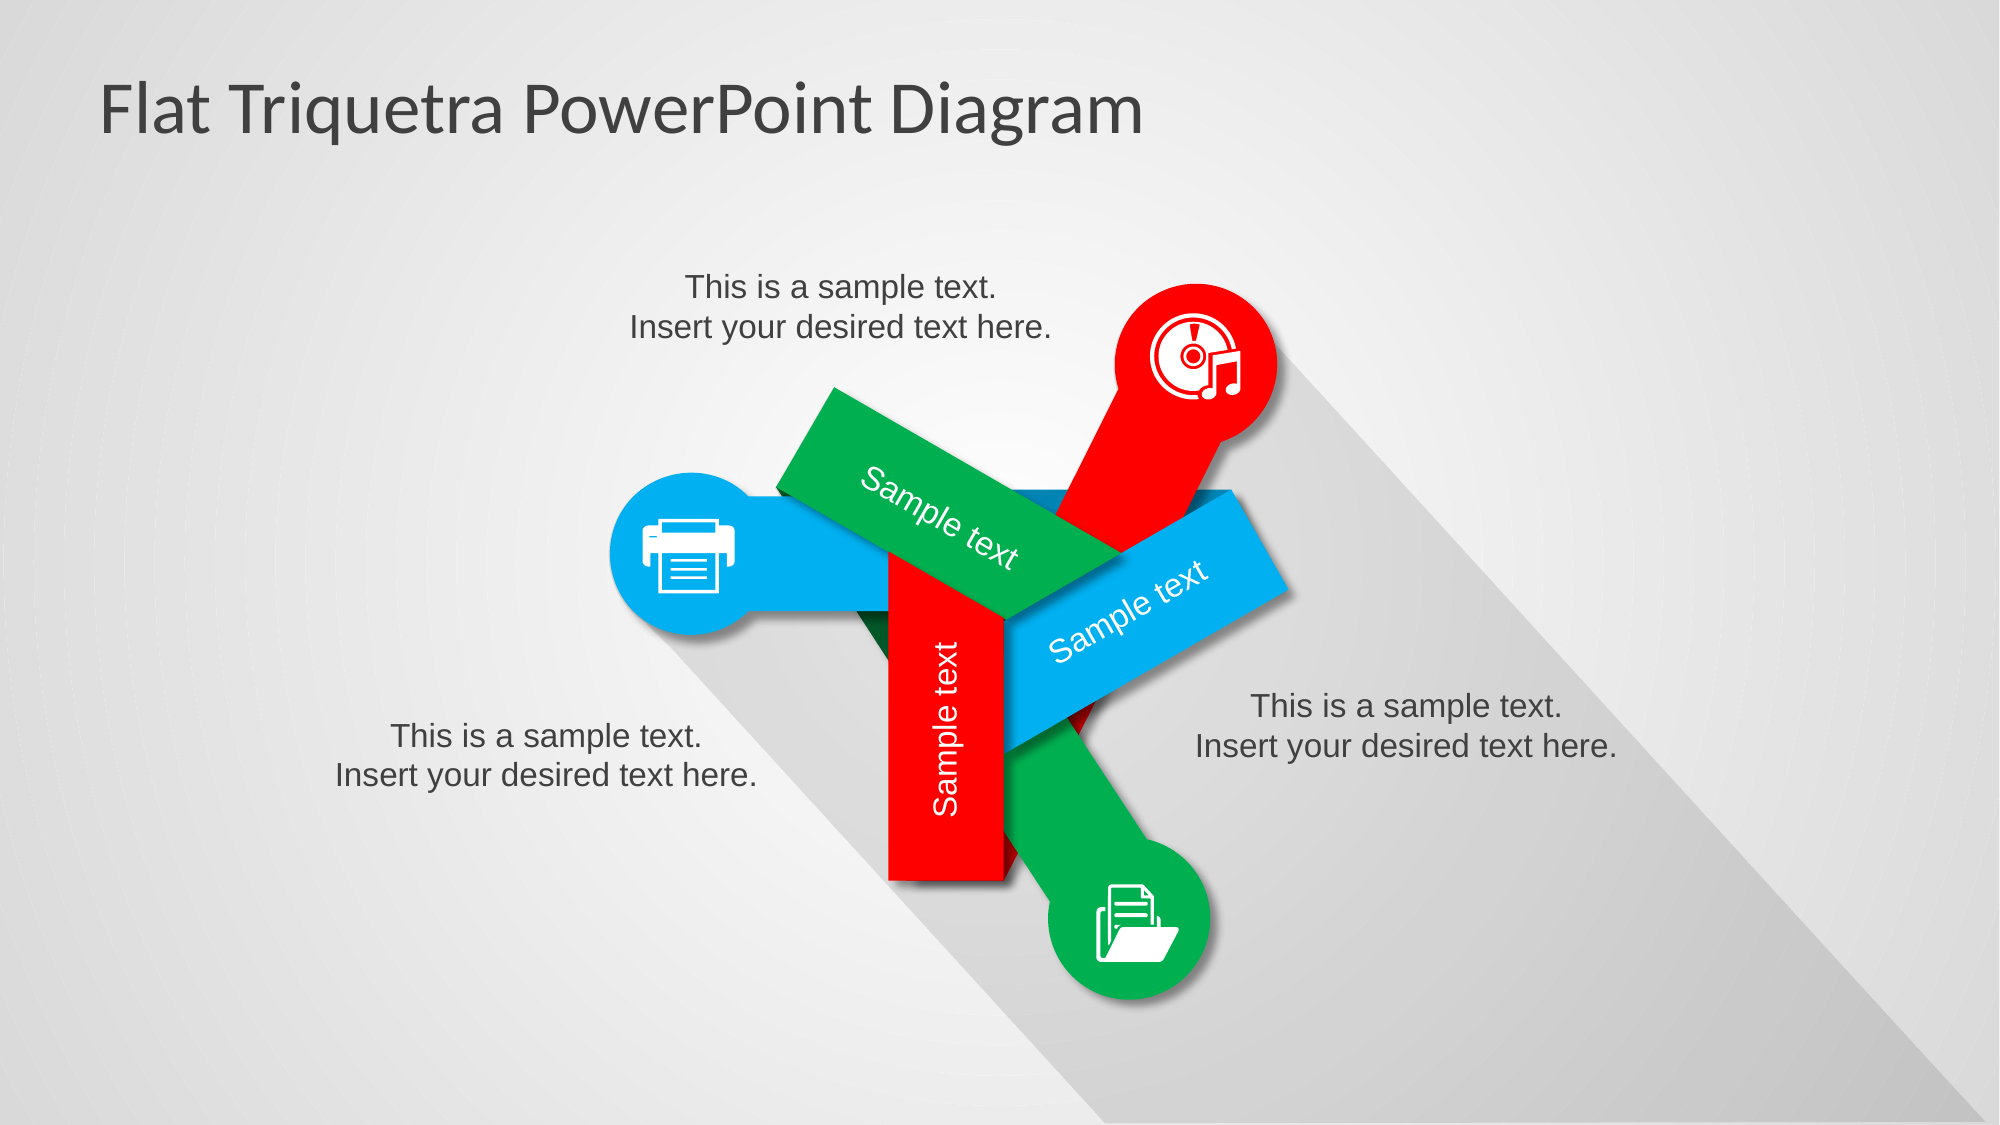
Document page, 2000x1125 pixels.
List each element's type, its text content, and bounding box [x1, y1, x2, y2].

text_box [1018, 489, 1067, 511]
text_box [1213, 489, 1230, 499]
text_box This is a sample text. Insert your desired text here. [319, 706, 774, 801]
text_box [776, 387, 1122, 617]
text_box [888, 551, 1004, 881]
text_box Sample text [1012, 529, 1240, 693]
text_box This is a sample text. Insert your desired text here. [614, 257, 1068, 353]
text_box This is a sample text. Insert your desired text here. [1179, 676, 1634, 772]
title Flat Triquetra PowerPoint Diagram [99, 45, 1900, 162]
text_box [1107, 884, 1154, 946]
text_box [642, 518, 735, 594]
text_box [1149, 313, 1236, 400]
text_box [1020, 733, 1211, 1000]
text_box [609, 472, 888, 635]
text_box [1020, 489, 1289, 745]
text_box [1056, 283, 1278, 550]
text_box Sample text [827, 434, 1055, 598]
text_box [866, 627, 888, 660]
text_box [1201, 350, 1241, 400]
text_box [668, 362, 1986, 1124]
text_box [1096, 907, 1179, 962]
text_box Sample text [915, 614, 971, 846]
